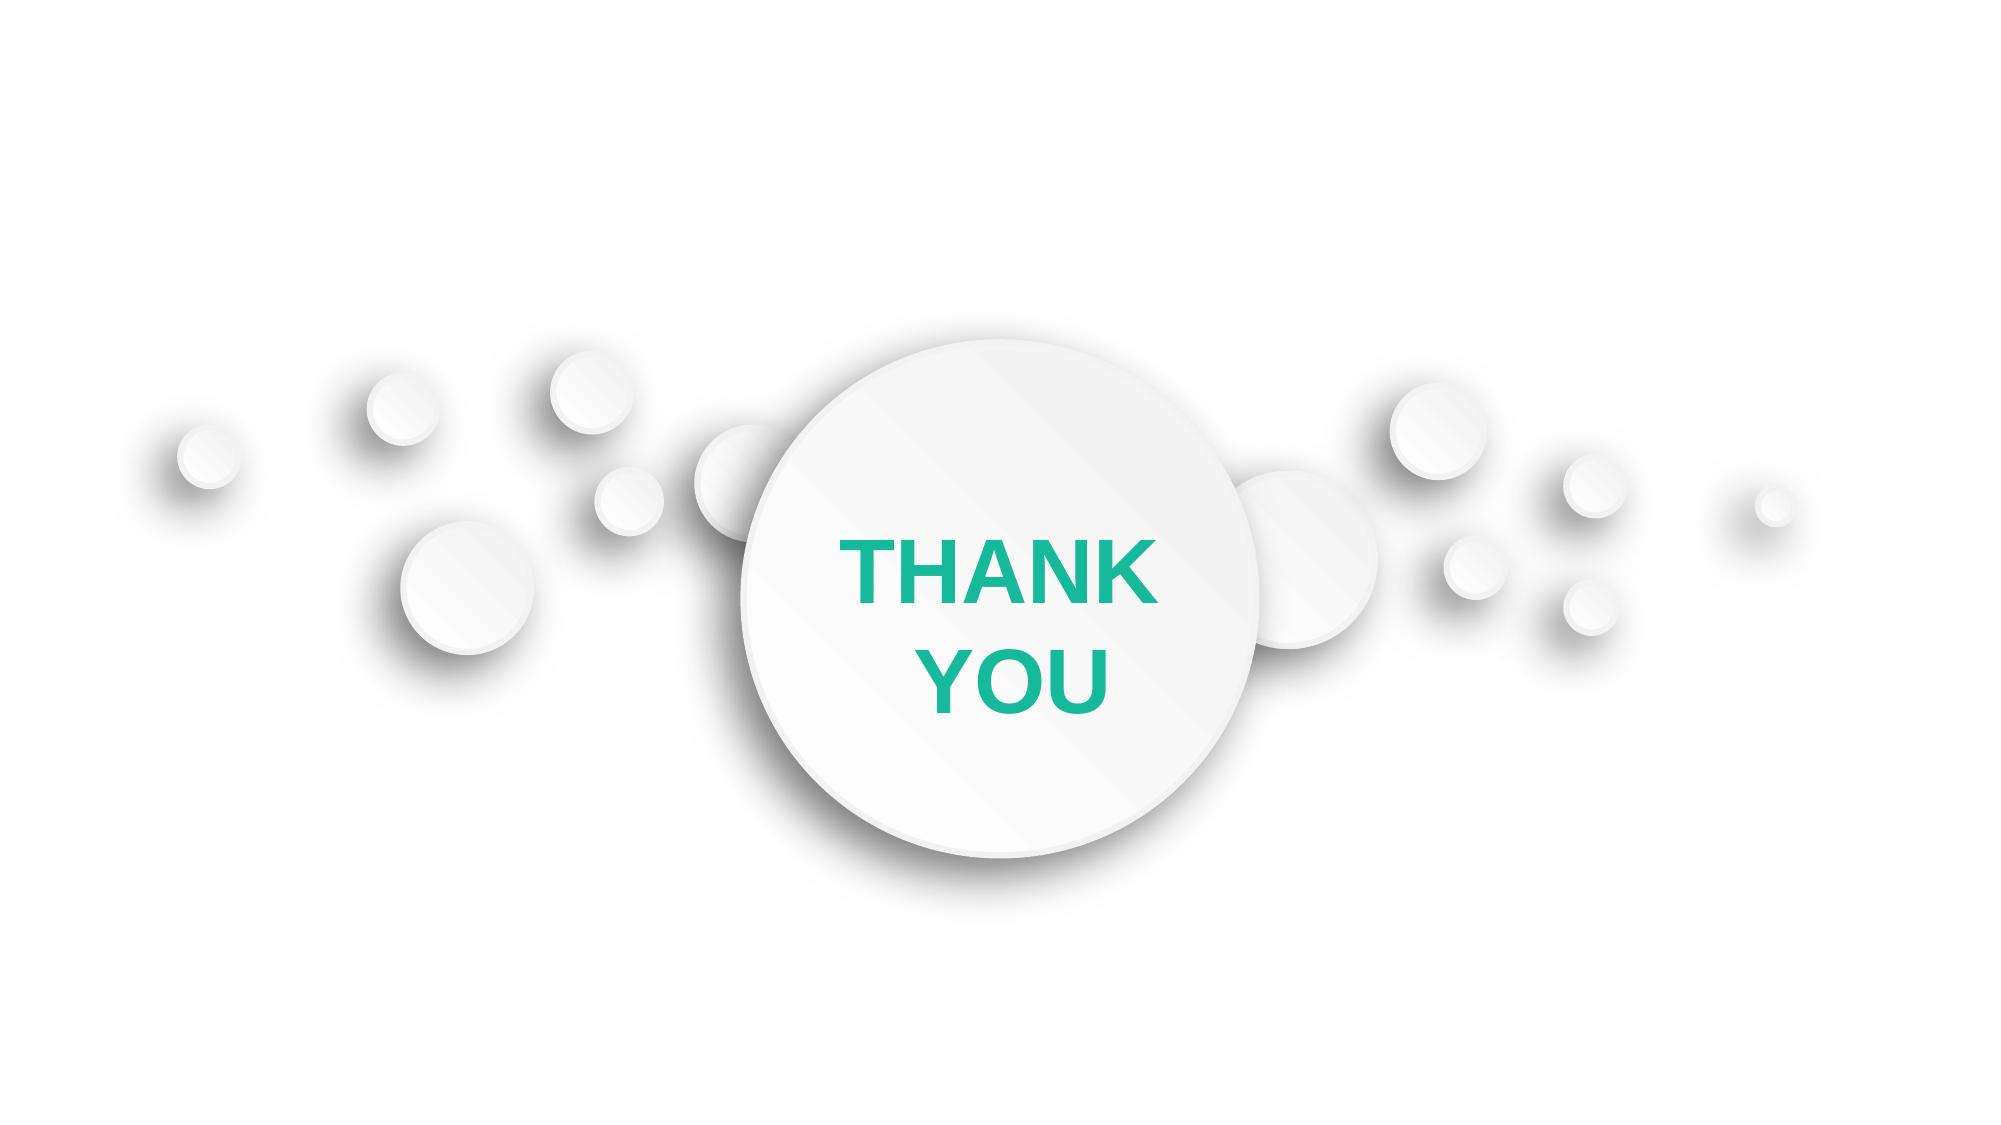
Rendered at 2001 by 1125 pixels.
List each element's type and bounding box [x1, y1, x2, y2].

text_box [180, 342, 1795, 856]
